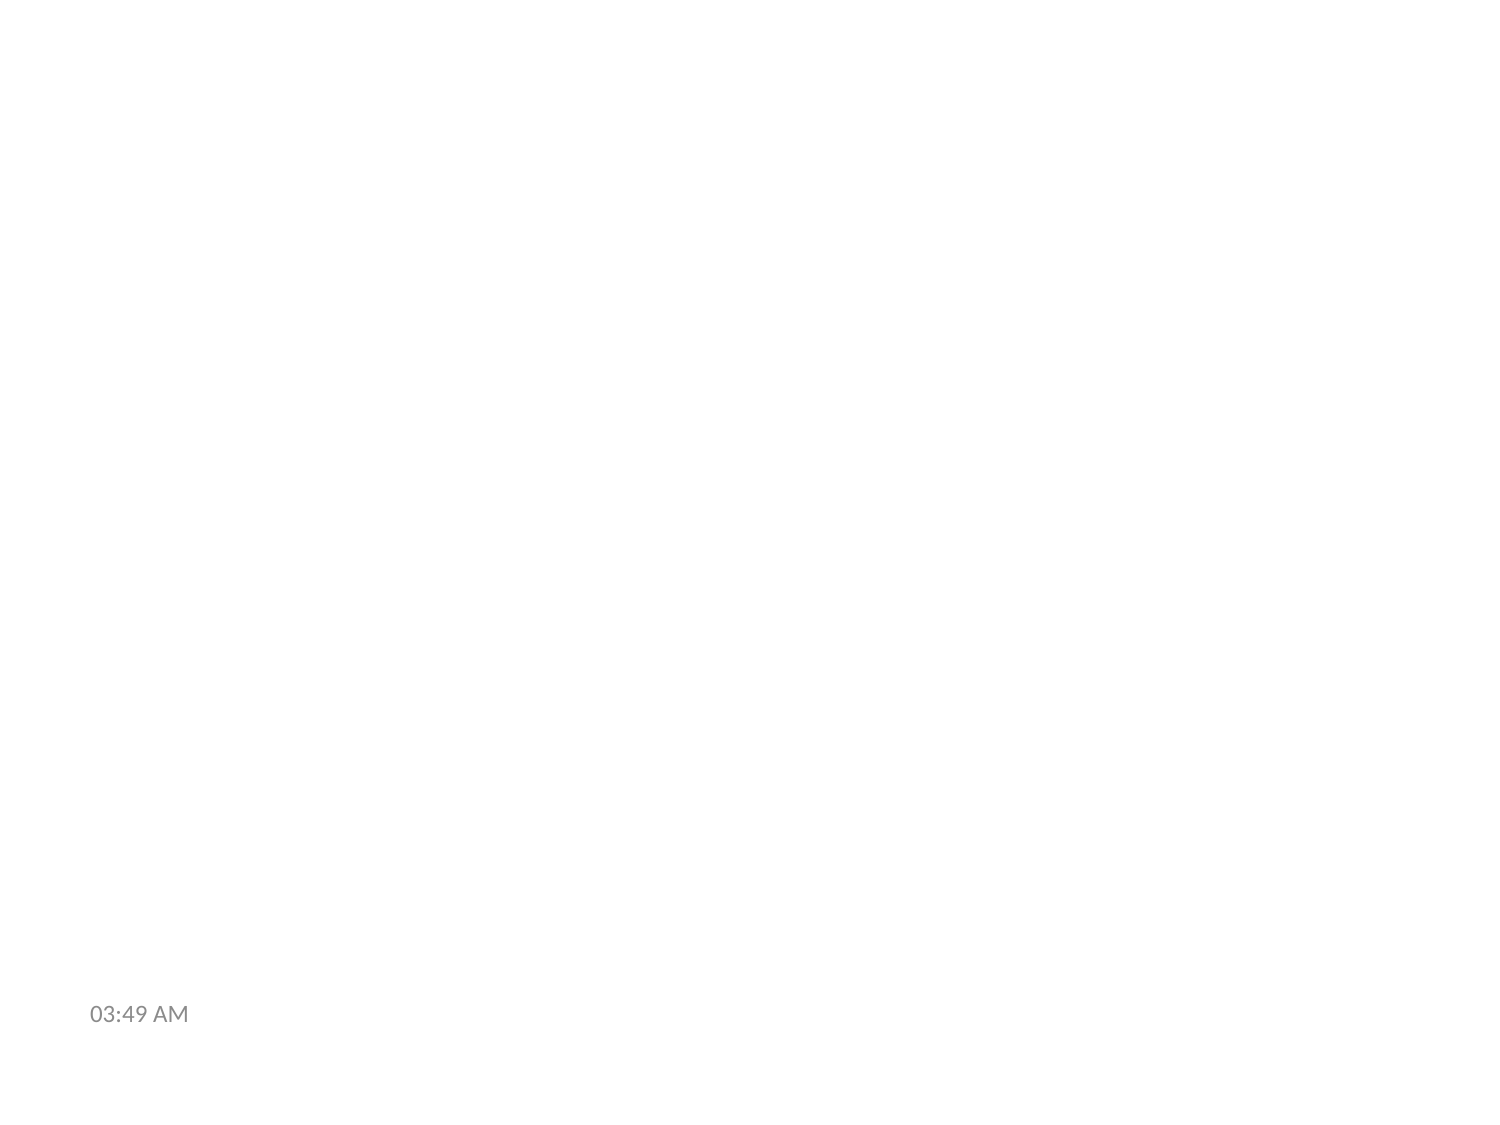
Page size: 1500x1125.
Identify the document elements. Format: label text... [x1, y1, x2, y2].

text_box 3:35 PM [75, 982, 425, 1043]
